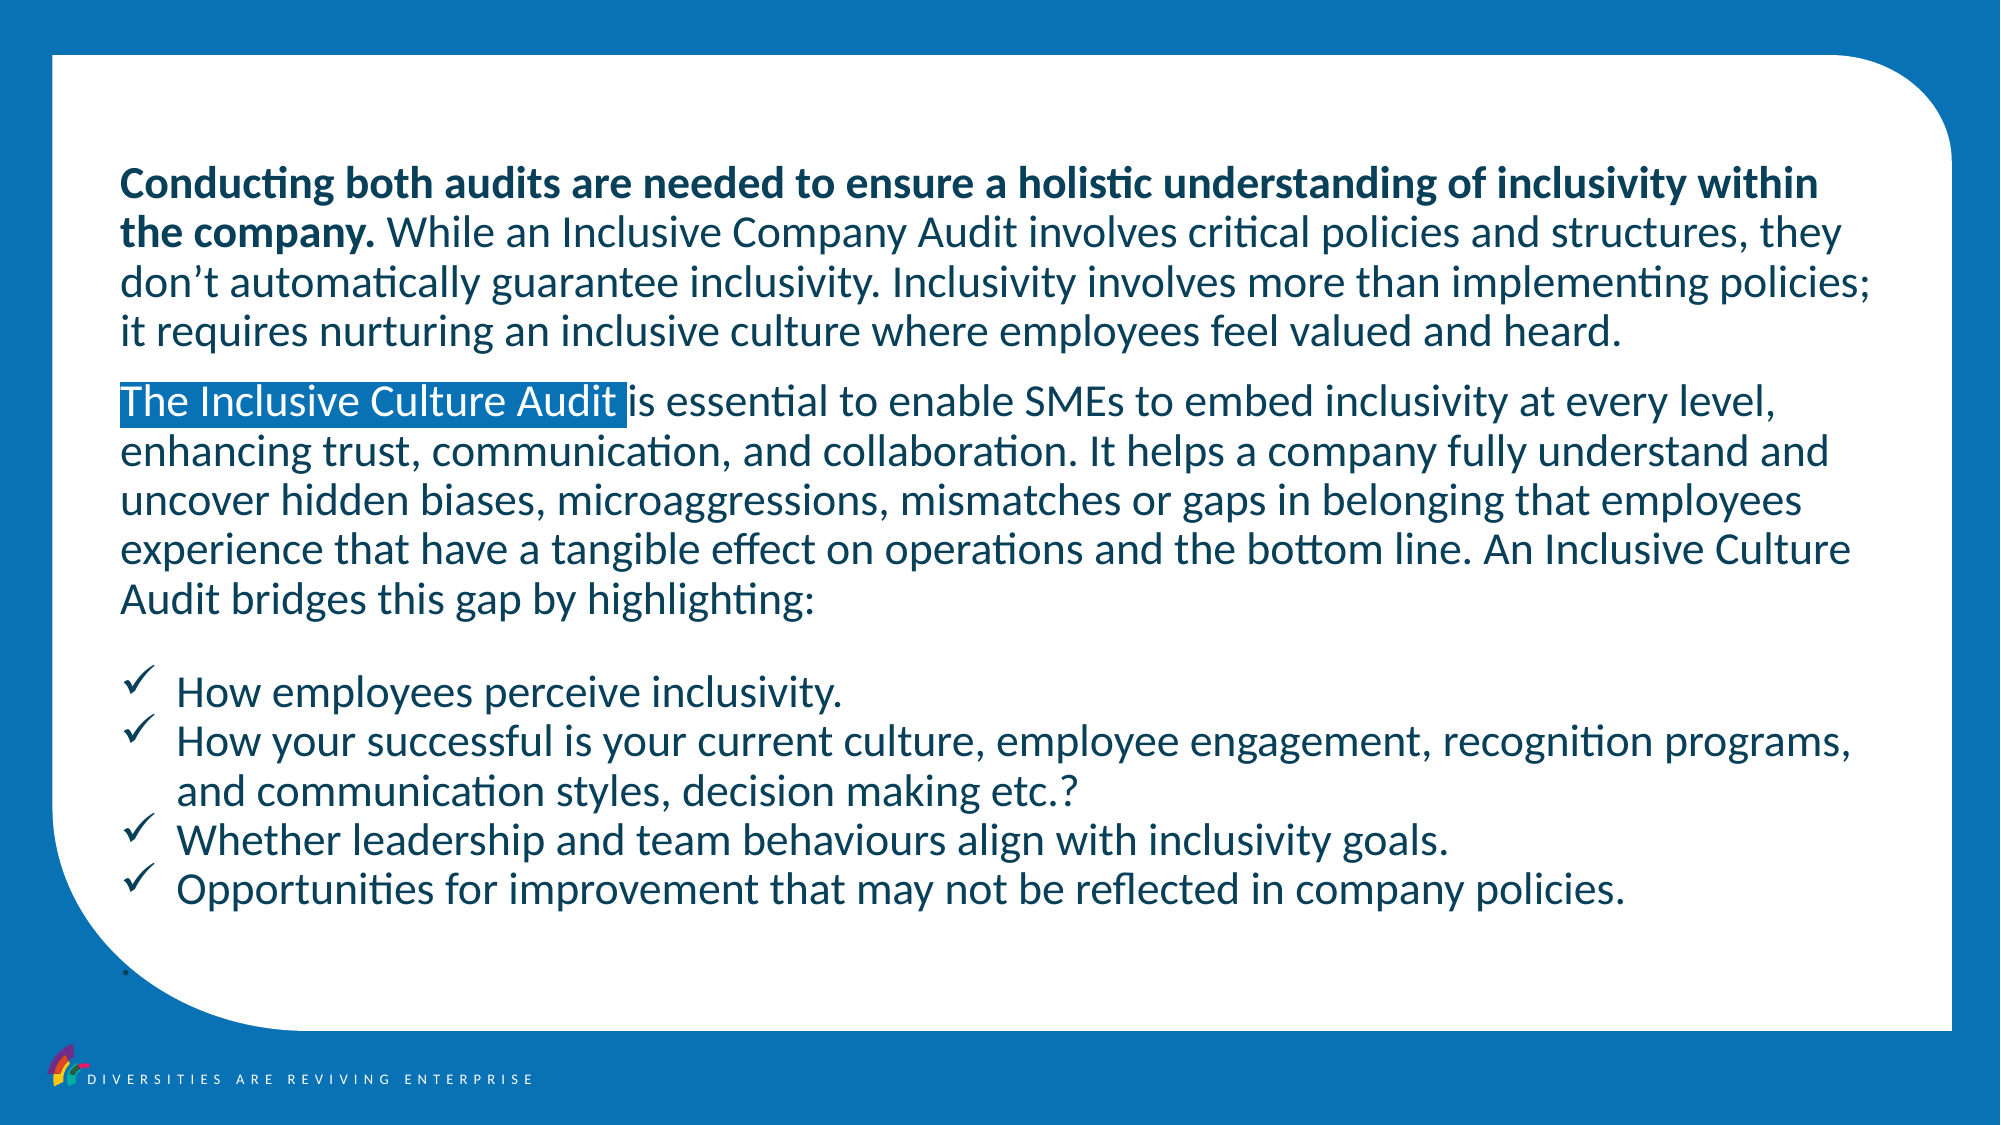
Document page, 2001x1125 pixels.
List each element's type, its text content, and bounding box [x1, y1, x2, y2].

list Conducting both audits are needed to ensure a holistic understanding of inclusivity within the company. While an Inclusive Company Audit involves critical policies and structures, they don’t automatically guarantee inclusivity. Inclusivity involves more than implementing policies; it requires nurturing an inclusive culture where employees feel valued and heard. The Inclusive Culture Audit is essential to enable SMEs to embed inclusivity at every level, enhancing trust, communication, and collaboration. It helps a company fully understand and uncover hidden biases, microaggressions, mismatches or gaps in belonging that employees experience that have a tangible effect on operations and the bottom line. An Inclusive Culture Audit bridges this gap by highlighting: How employees perceive inclusivity. How your successful is your current culture, employee engagement, recognition programs, and communication styles, decision making etc.? Whether leadership and team behaviours align with inclusivity goals. Opportunities for improvement that may not be reflected in company policies. . [105, 151, 1895, 783]
